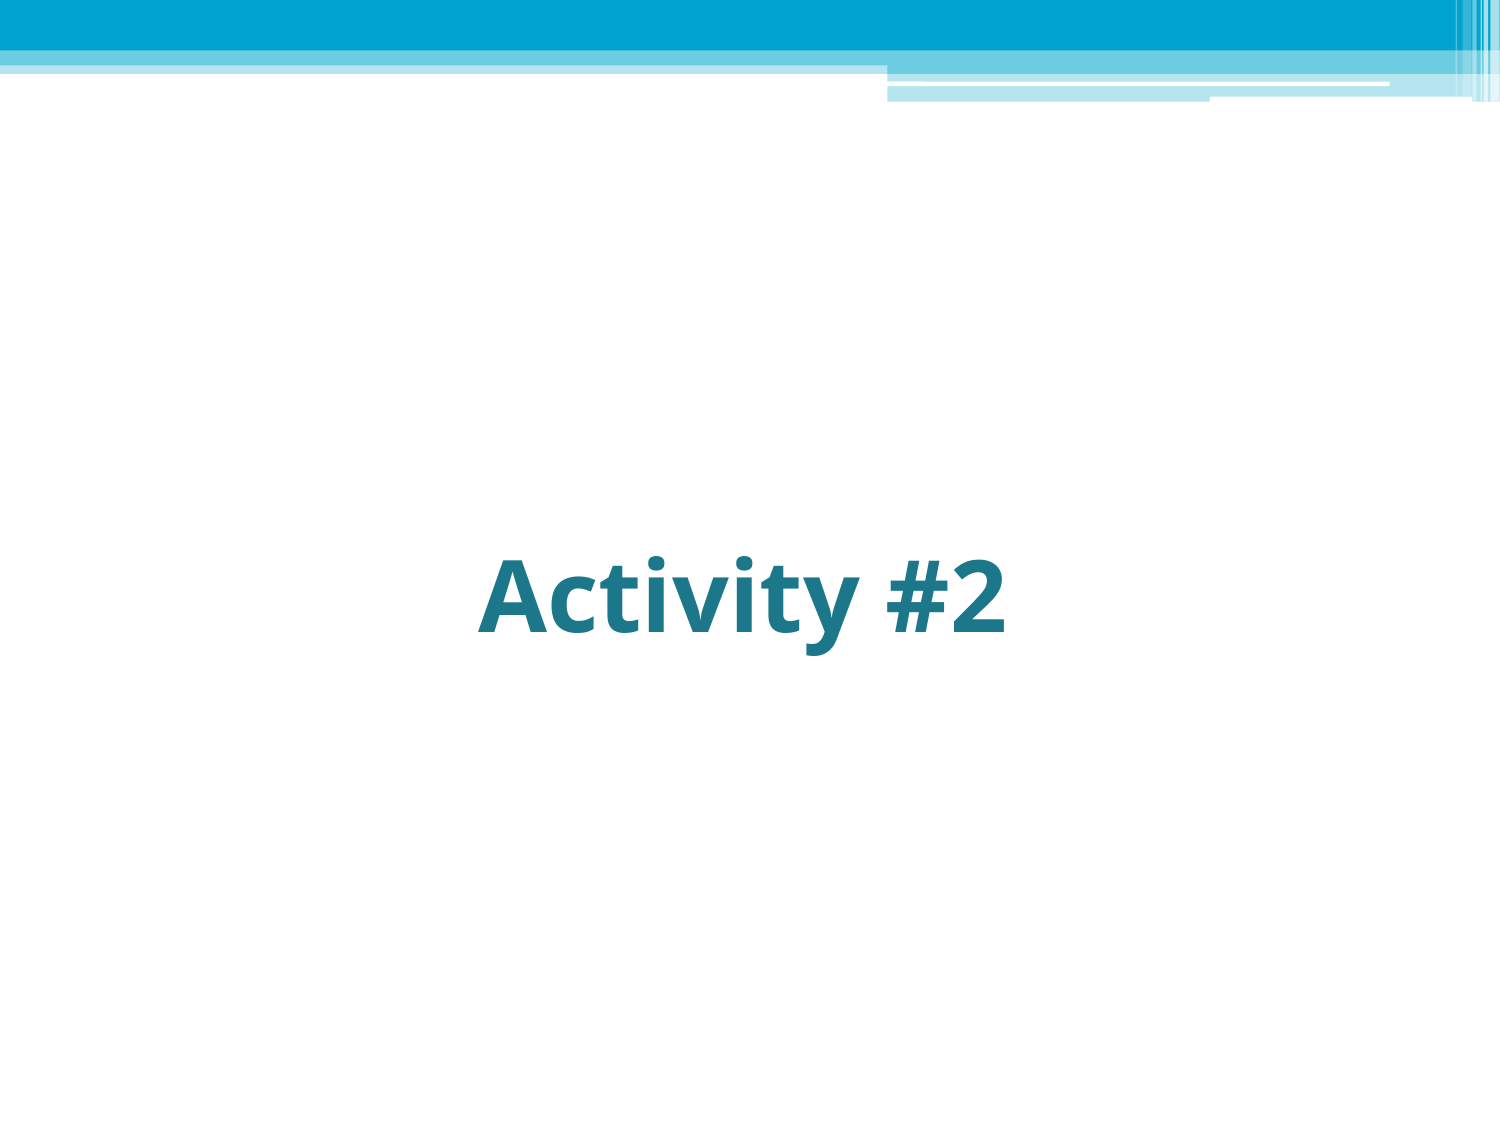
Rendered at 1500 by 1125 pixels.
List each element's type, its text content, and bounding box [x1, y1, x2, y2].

list Activity #2 [50, 525, 1430, 663]
